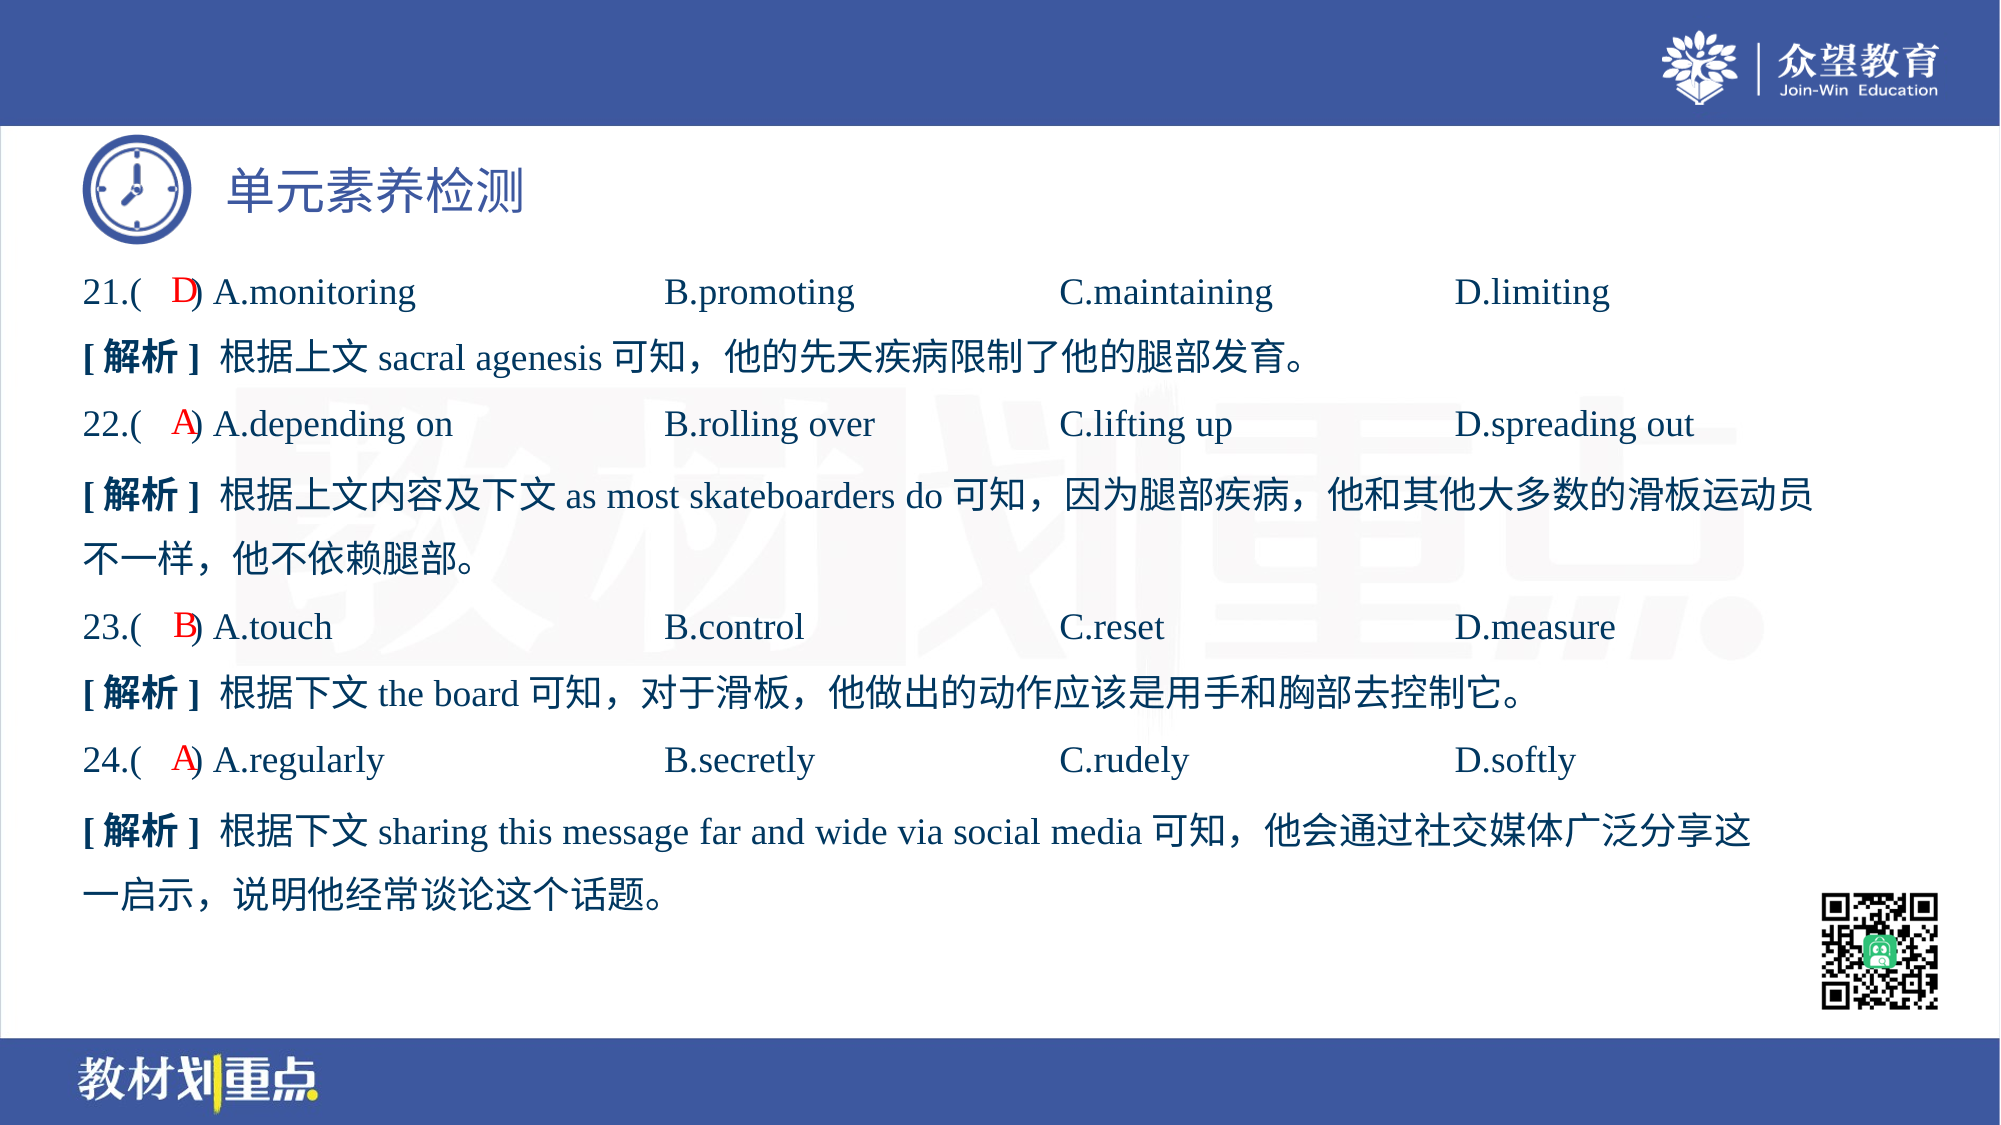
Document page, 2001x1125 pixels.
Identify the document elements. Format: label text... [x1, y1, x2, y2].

text_box A [157, 713, 212, 772]
text_box 23.( ) A.touch B.control C.reset D.measure [82, 582, 1817, 641]
text_box D [157, 245, 212, 304]
text_box [解析] 根据上文sacral agenesis可知，他的先天疾病限制了他的腿部发育。 [82, 313, 1817, 371]
text_box 22.( ) A.depending on B.rolling over C.lifting up D.spreading out [82, 379, 1817, 438]
picture [0, 0, 2000, 1125]
text_box 21.( ) A.monitoring B.promoting C.maintaining D.limiting [82, 247, 1817, 306]
text_box 24.( ) A.regularly B.secretly C.rudely D.softly [82, 715, 1817, 774]
text_box [解析] 根据上文内容及下文as most skateboarders do可知，因为腿部疾病，他和其他大多数的滑板运动员 不一样，他不依赖腿部。 [82, 446, 1817, 574]
text_box [解析] 根据下文the board可知，对于滑板，他做出的动作应该是用手和胸部去控制它。 [82, 649, 1817, 707]
text_box A [157, 377, 212, 436]
text_box [解析] 根据下文sharing this message far and wide via social media可知，他会通过社交媒体广泛分享这 一启示，说明他经常谈论这个话题。 [82, 783, 1817, 910]
text_box B [159, 580, 212, 639]
